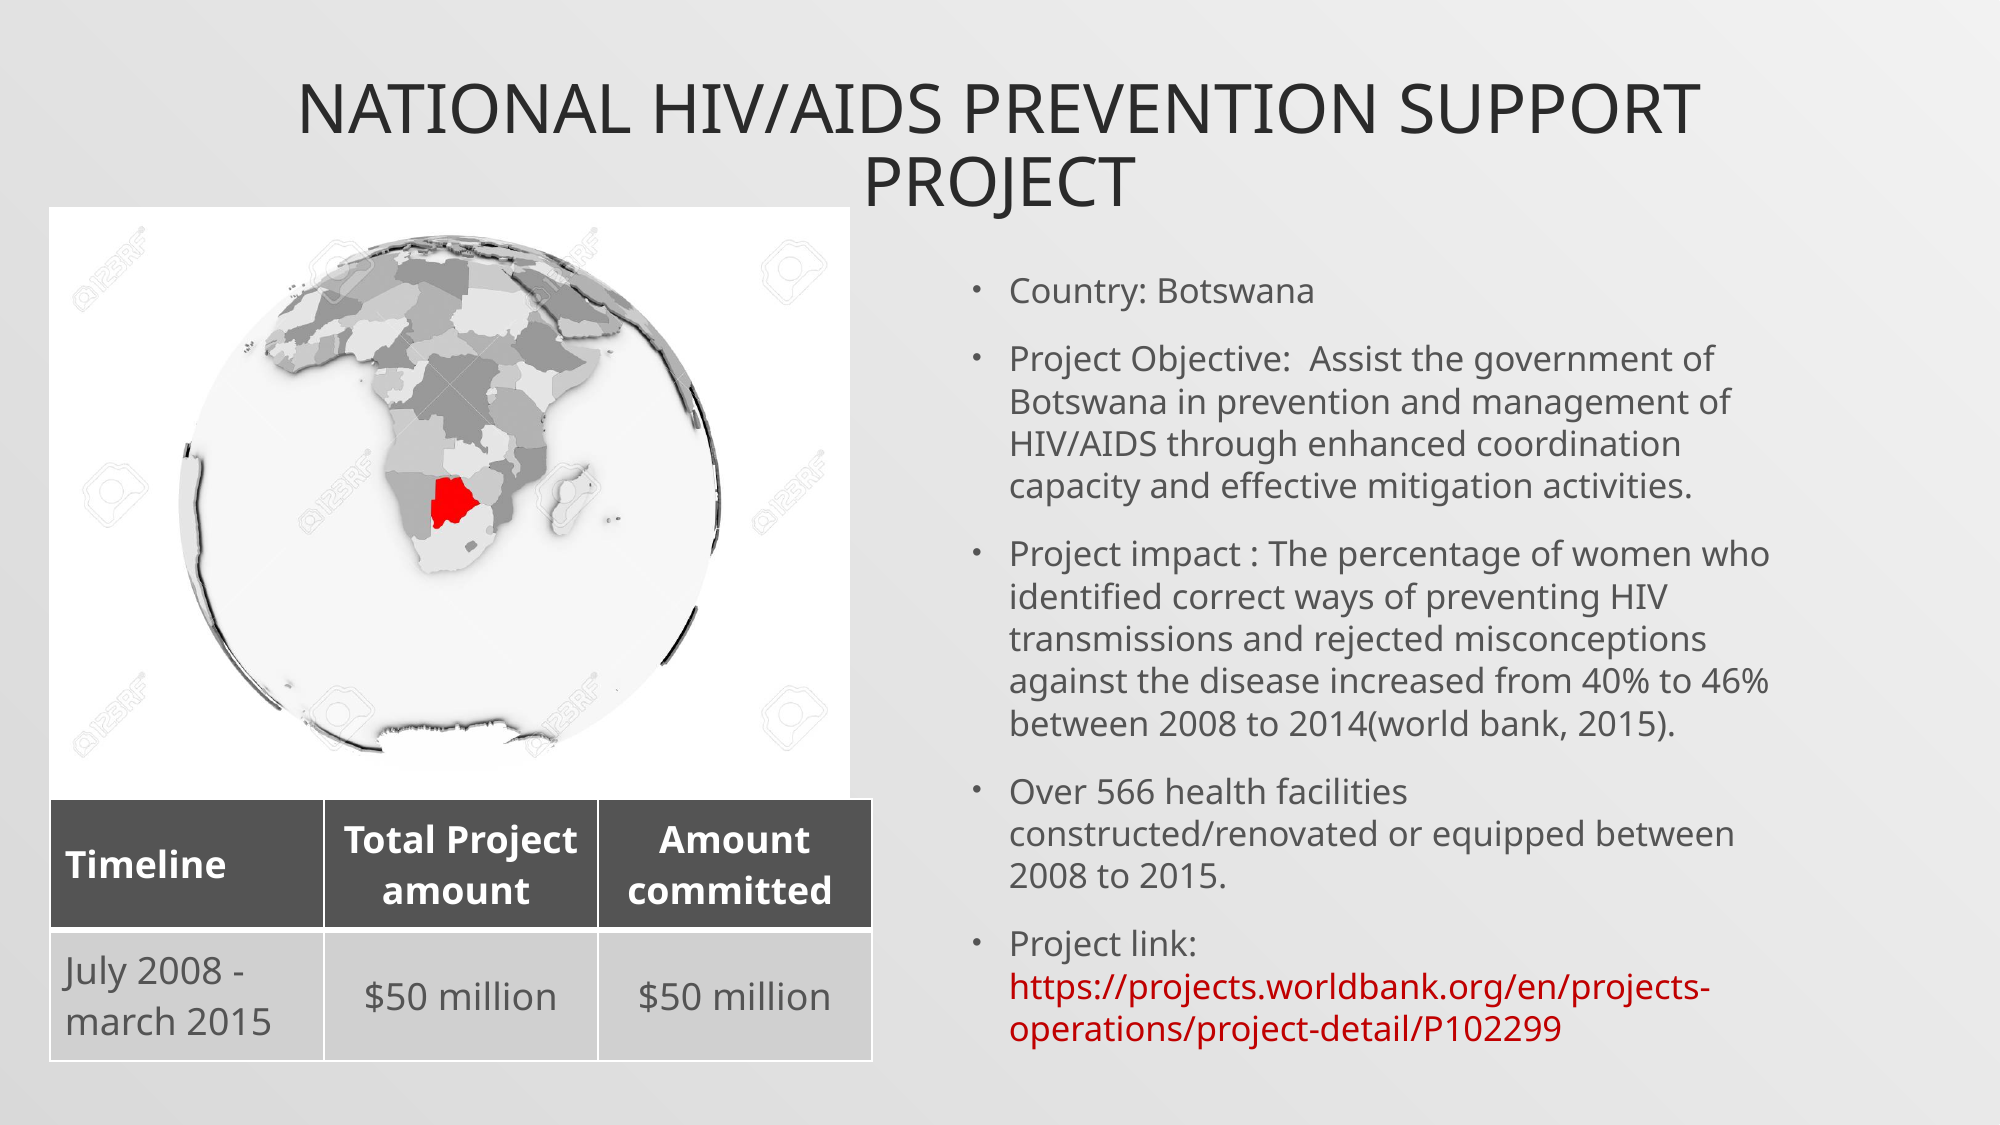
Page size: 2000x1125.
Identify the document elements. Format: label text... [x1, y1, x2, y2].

table_cell $50 million [325, 933, 597, 1060]
table_cell $50 million [599, 933, 871, 1060]
table_cell July 2008 - march 2015 [51, 933, 323, 1060]
table_header Total Project amount [325, 800, 597, 927]
list Country: Botswana Project Objective: Assist the government of Botswana in prevention and management of HIV/AIDS through enhanced coordination capacity and effective mitigation activities. Project impact : The percentage of women who identified correct ways of preventing HIV transmissions and rejected misconceptions against the disease increased from 40% to 46% between 2008 to 2014(world bank, 2015). Over 566 health facilities constructed/renovated or equipped between 2008 to 2015. Project link: https://projects.worldbank.org/en/projects-operations/project-detail/P102299 [949, 262, 1800, 1059]
table_header Amount committed [599, 800, 871, 927]
title National HIV/AIDS Prevention Support Project [199, 65, 1800, 230]
picture [49, 207, 850, 799]
table_header Timeline [51, 800, 323, 927]
